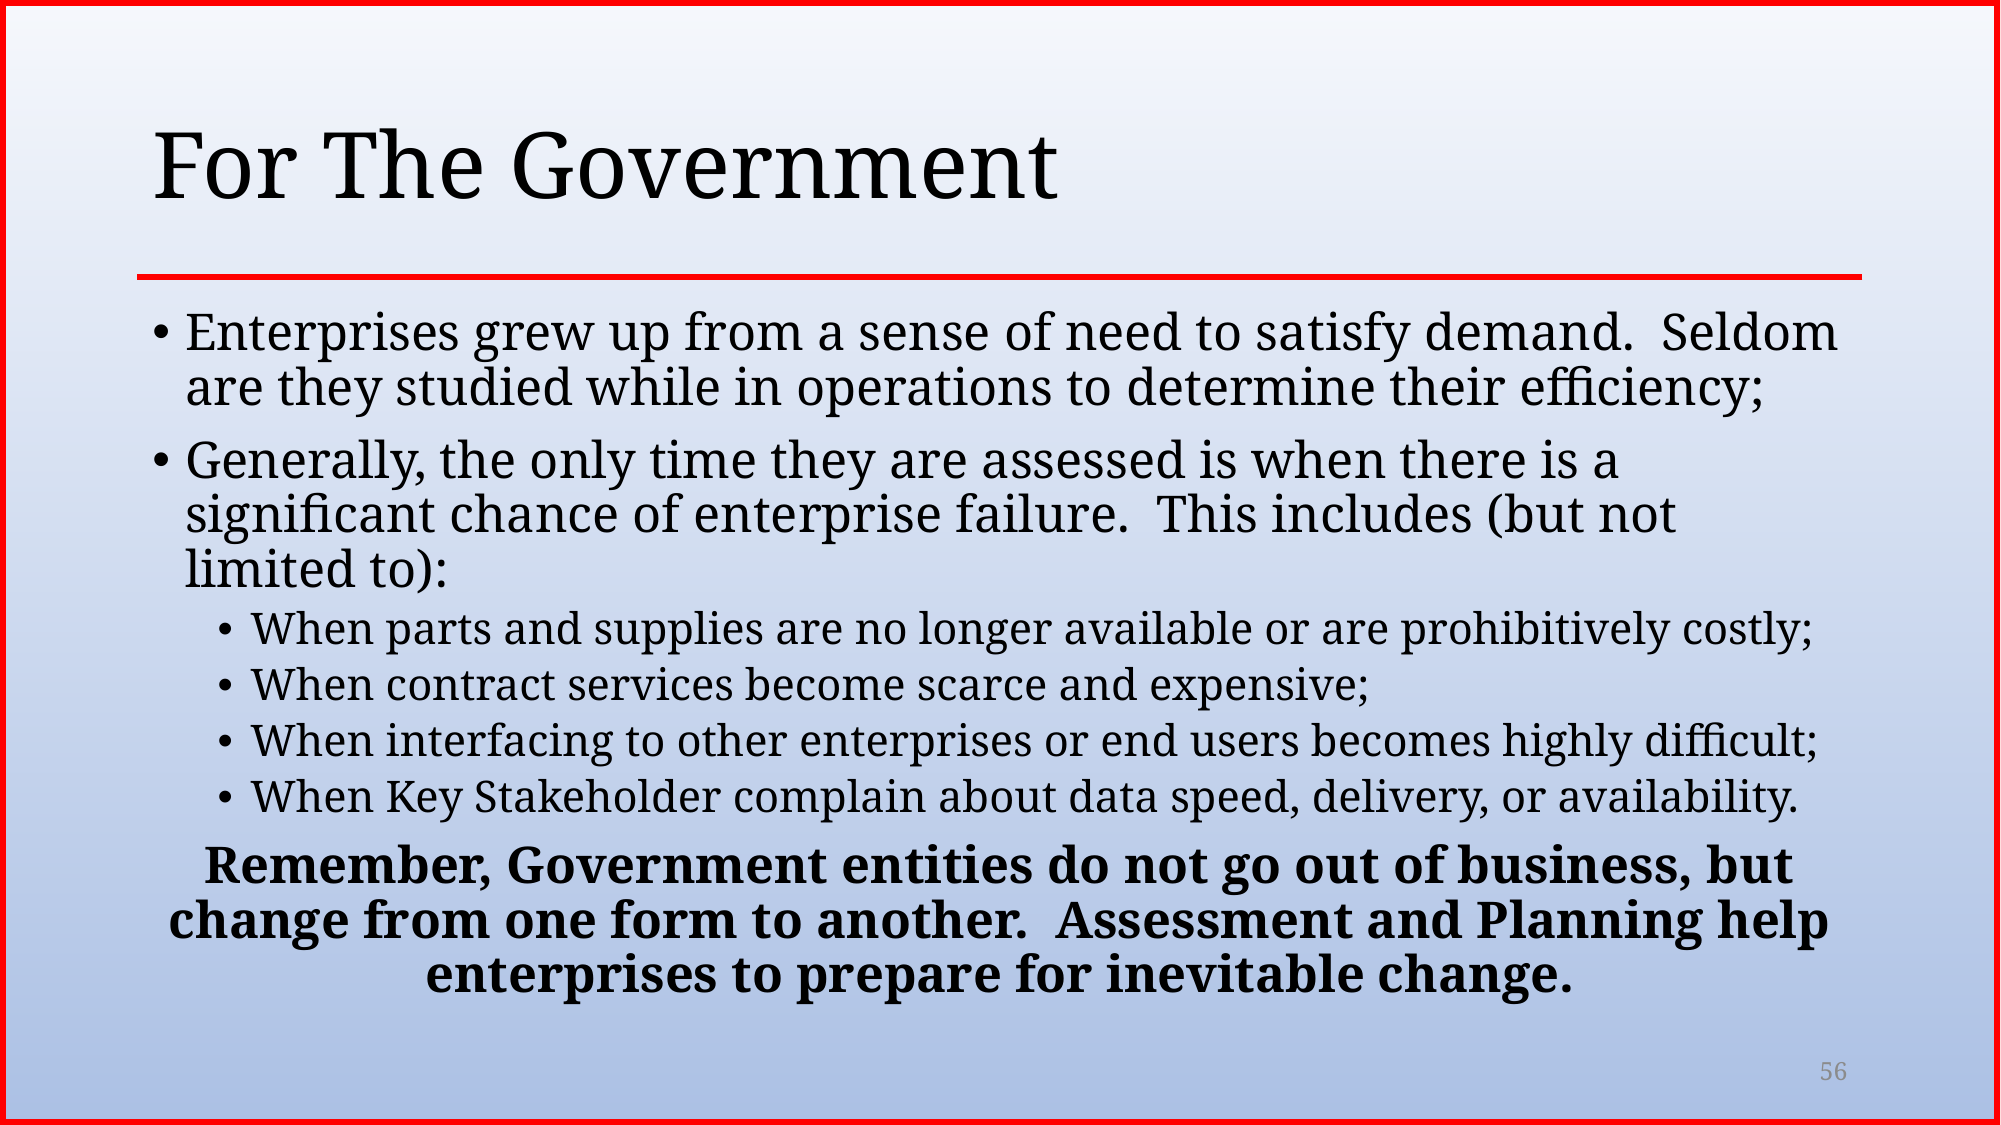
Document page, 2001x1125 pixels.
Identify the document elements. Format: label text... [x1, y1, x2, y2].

title For The Government [137, 59, 1863, 278]
list Enterprises grew up from a sense of need to satisfy demand. Seldom are they studied while in operations to determine their efficiency; Generally, the only time they are assessed is when there is a significant chance of enterprise failure. This includes (but not limited to): When parts and supplies are no longer available or are prohibitively costly; When contract services become scarce and expensive; When interfacing to other enterprises or end users becomes highly difficult; When Key Stakeholder complain about data speed, delivery, or availability. Remember, Government entities do not go out of business, but change from one form to another. Assessment and Planning help enterprises to prepare for inevitable change. [137, 299, 1863, 1014]
slide_number 56 [1412, 1042, 1863, 1103]
